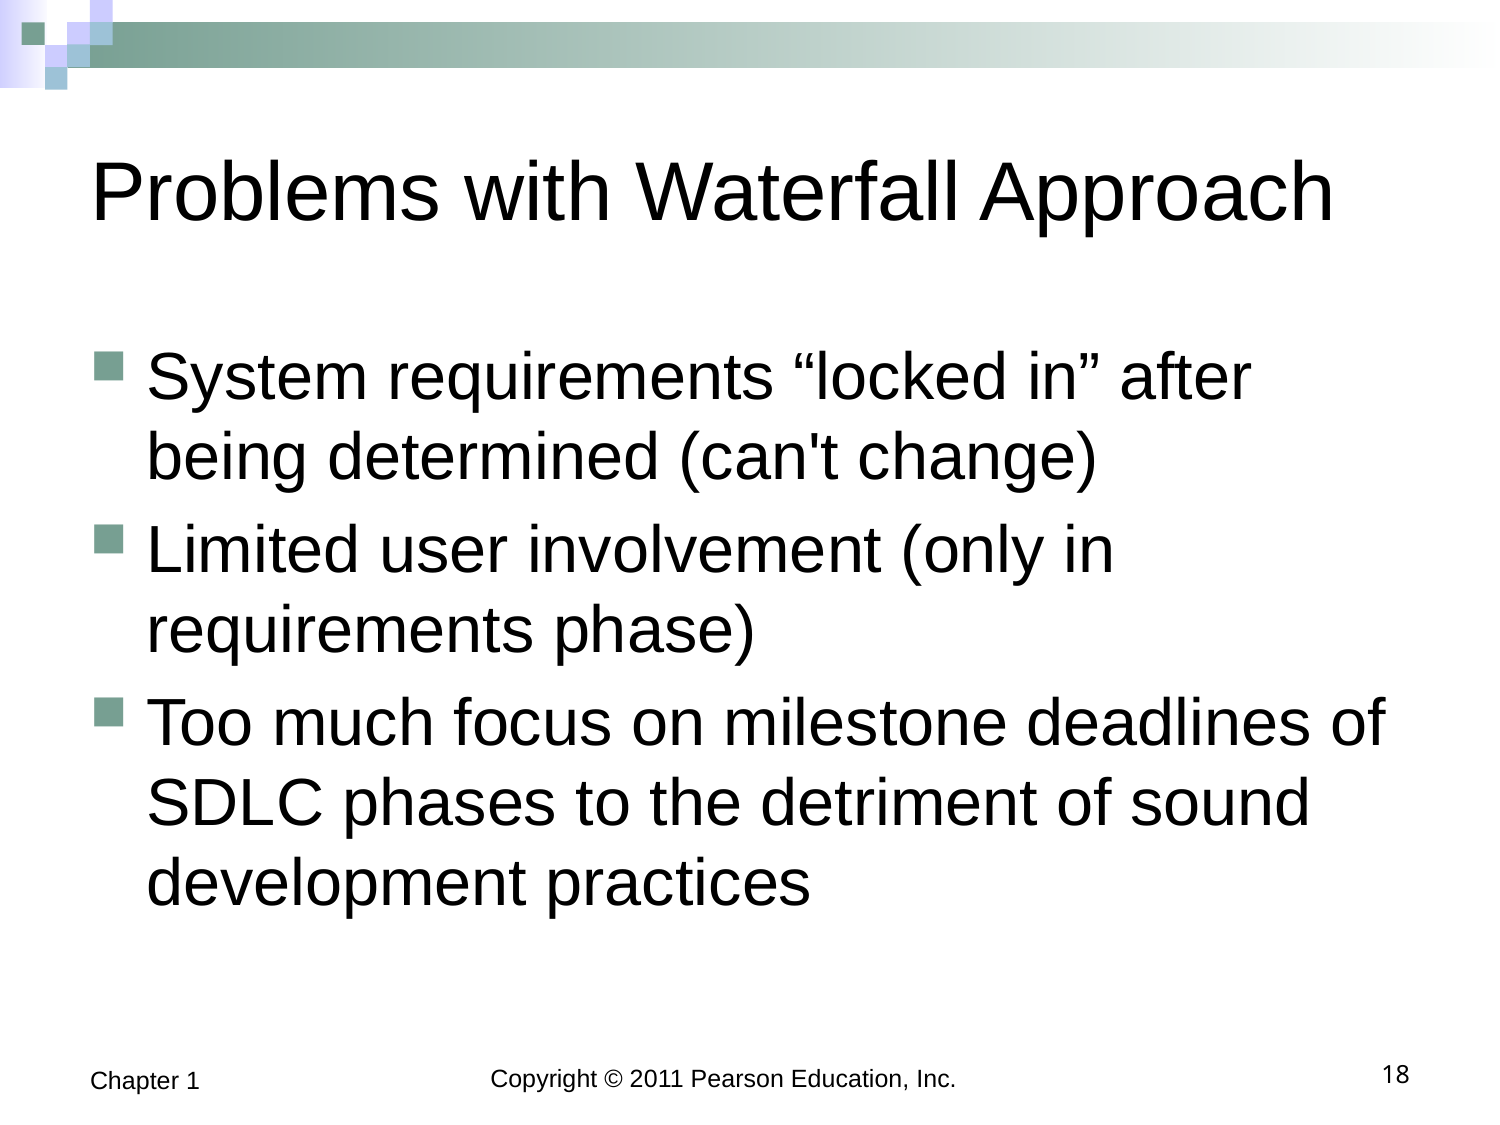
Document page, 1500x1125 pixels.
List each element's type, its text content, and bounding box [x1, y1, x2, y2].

slide_number Chapter 1 [74, 1024, 426, 1103]
list System requirements “locked in” after being determined (can't change) Limited user involvement (only in requirements phase) Too much focus on milestone deadlines of SDLC phases to the detriment of sound development practices [75, 324, 1425, 963]
title Problems with Waterfall Approach [75, 75, 1425, 300]
slide_number 18 [1074, 1024, 1426, 1101]
footer Copyright © 2011 Pearson Education, Inc. [426, 1024, 1074, 1101]
